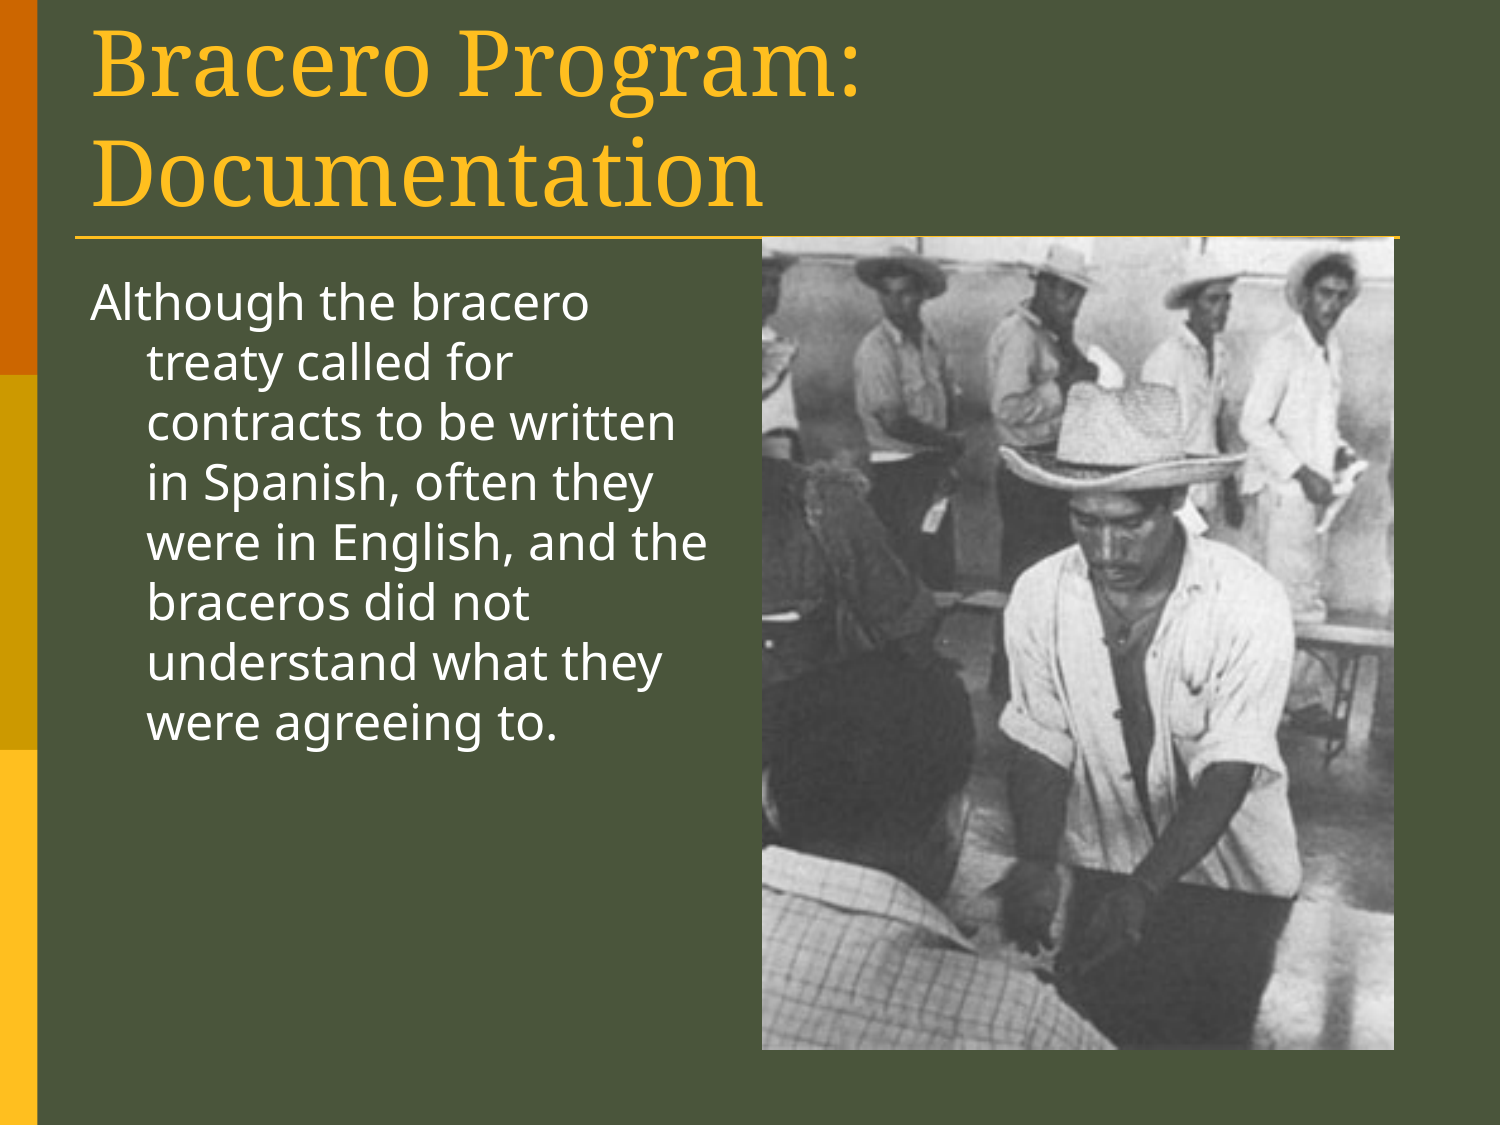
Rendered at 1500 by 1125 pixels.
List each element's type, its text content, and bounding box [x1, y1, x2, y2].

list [762, 237, 1394, 1051]
title Bracero Program: Documentation [75, 45, 1425, 233]
list Although the bracero treaty called for contracts to be written in Spanish, often they were in English, and the braceros did not understand what they were agreeing to. [75, 262, 738, 1006]
